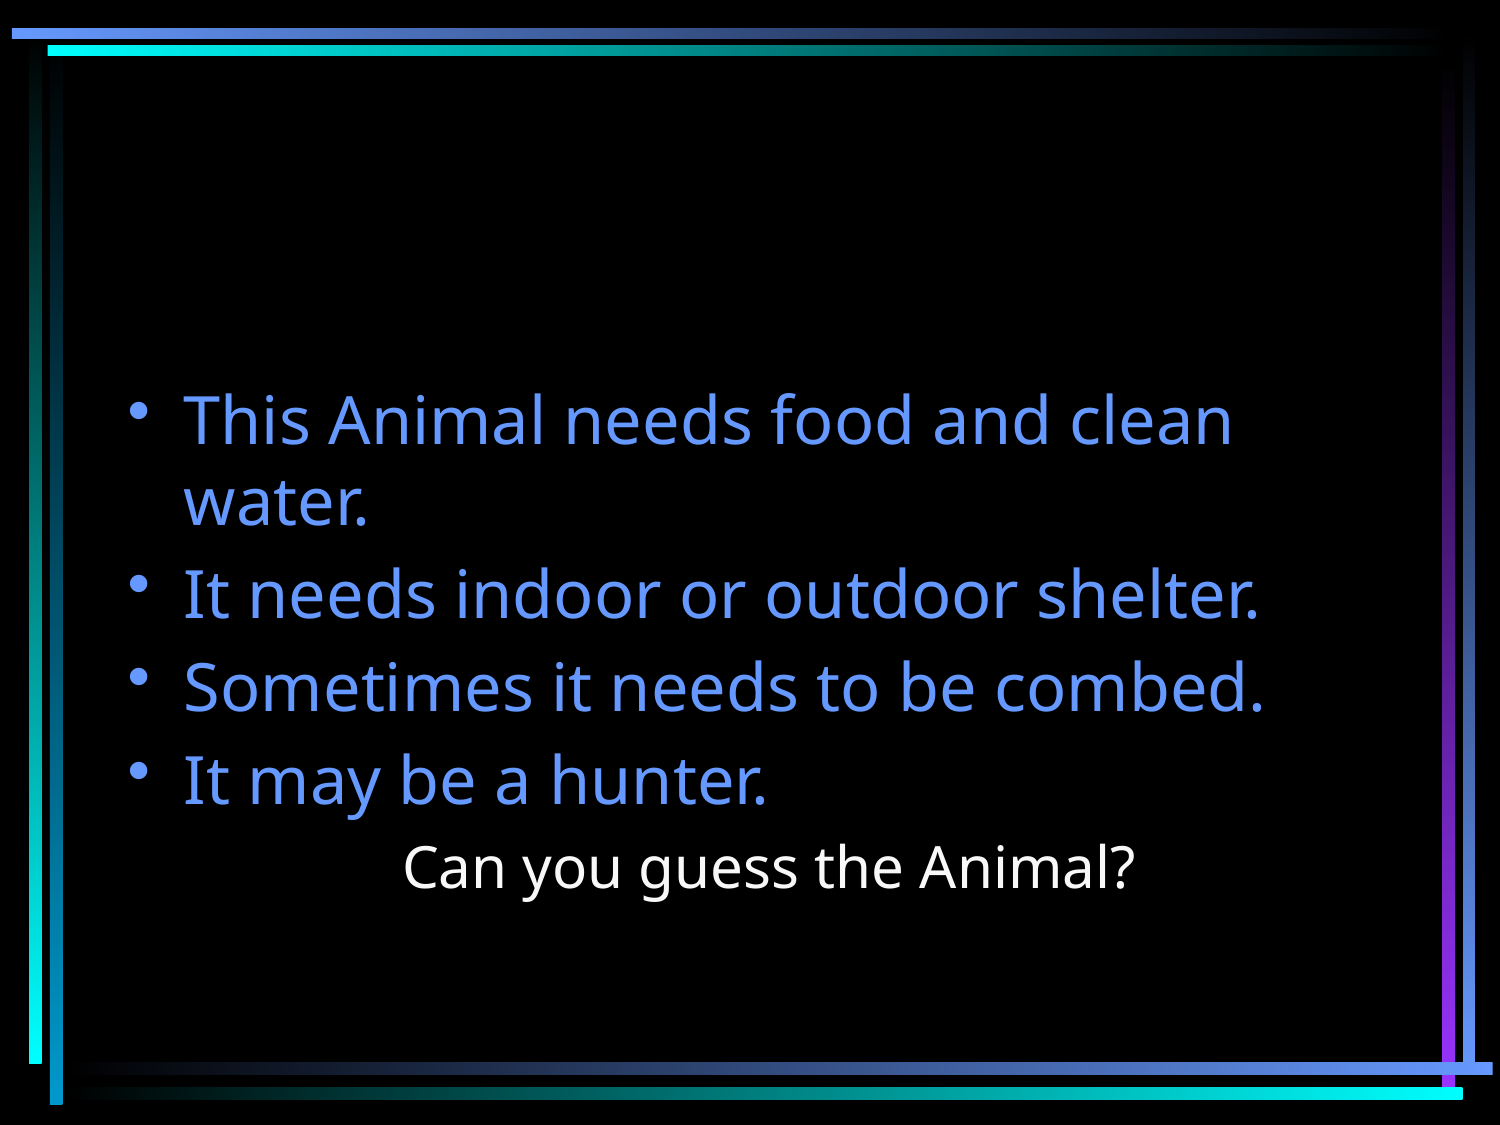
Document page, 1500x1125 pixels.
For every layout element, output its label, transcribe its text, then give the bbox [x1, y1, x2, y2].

list This Animal needs food and clean water. It needs indoor or outdoor shelter. Sometimes it needs to be combed. It may be a hunter. Can you guess the Animal? [112, 287, 1426, 963]
